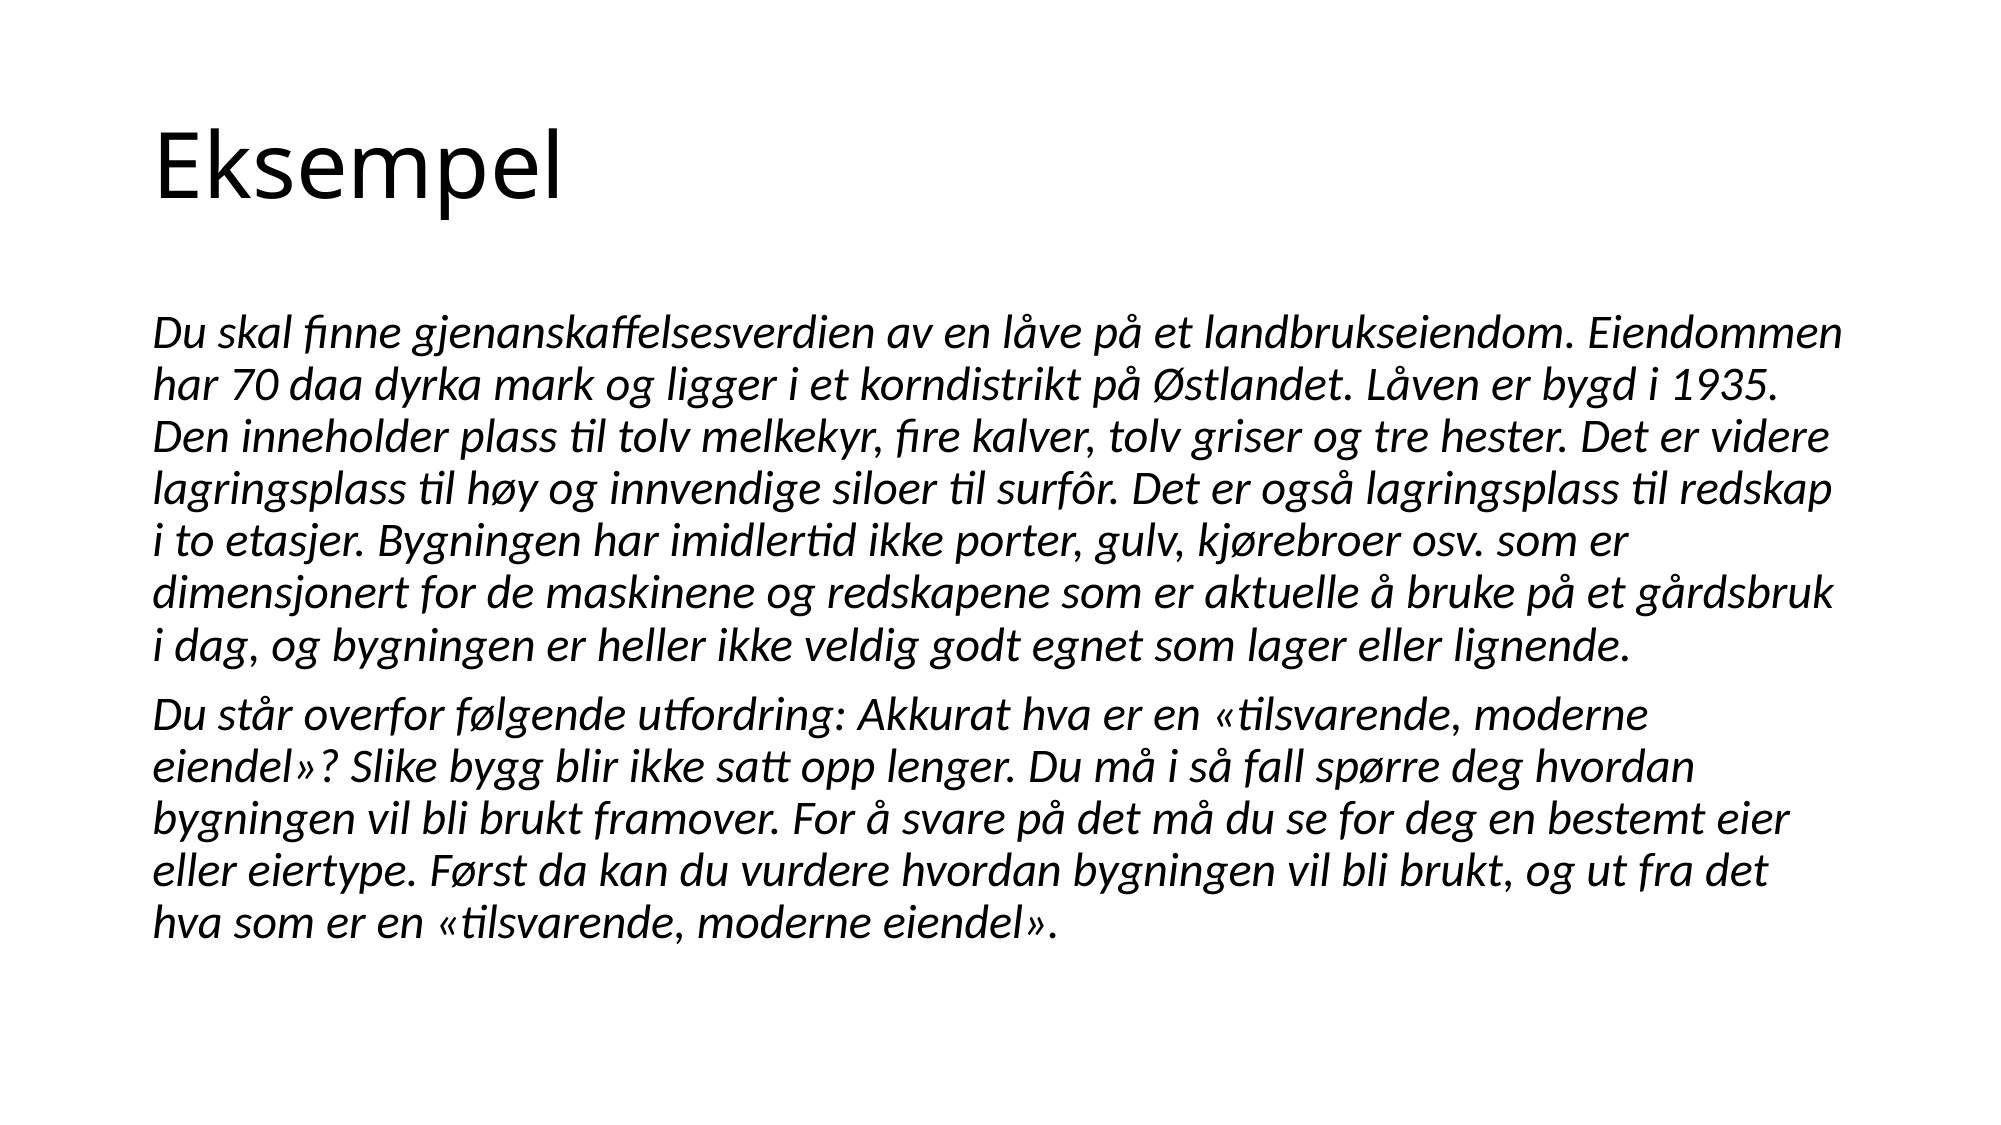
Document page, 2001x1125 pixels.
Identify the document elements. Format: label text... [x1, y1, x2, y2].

list Du skal finne gjenanskaffelsesverdien av en låve på et landbrukseiendom. Eiendommen har 70 daa dyrka mark og ligger i et korndistrikt på Østlandet. Låven er bygd i 1935. Den inneholder plass til tolv melkekyr, fire kalver, tolv griser og tre hester. Det er videre lagringsplass til høy og innvendige siloer til surfôr. Det er også lagringsplass til redskap i to etasjer. Bygningen har imidlertid ikke porter, gulv, kjørebroer osv. som er dimensjonert for de maskinene og redskapene som er aktuelle å bruke på et gårdsbruk i dag, og bygningen er heller ikke veldig godt egnet som lager eller lignende. Du står overfor følgende utfordring: Akkurat hva er en «tilsvarende, moderne eiendel»? Slike bygg blir ikke satt opp lenger. Du må i så fall spørre deg hvordan bygningen vil bli brukt framover. For å svare på det må du se for deg en bestemt eier eller eiertype. Først da kan du vurdere hvordan bygningen vil bli brukt, og ut fra det hva som er en «tilsvarende, moderne eiendel». [137, 299, 1863, 1014]
title Eksempel [137, 59, 1863, 278]
